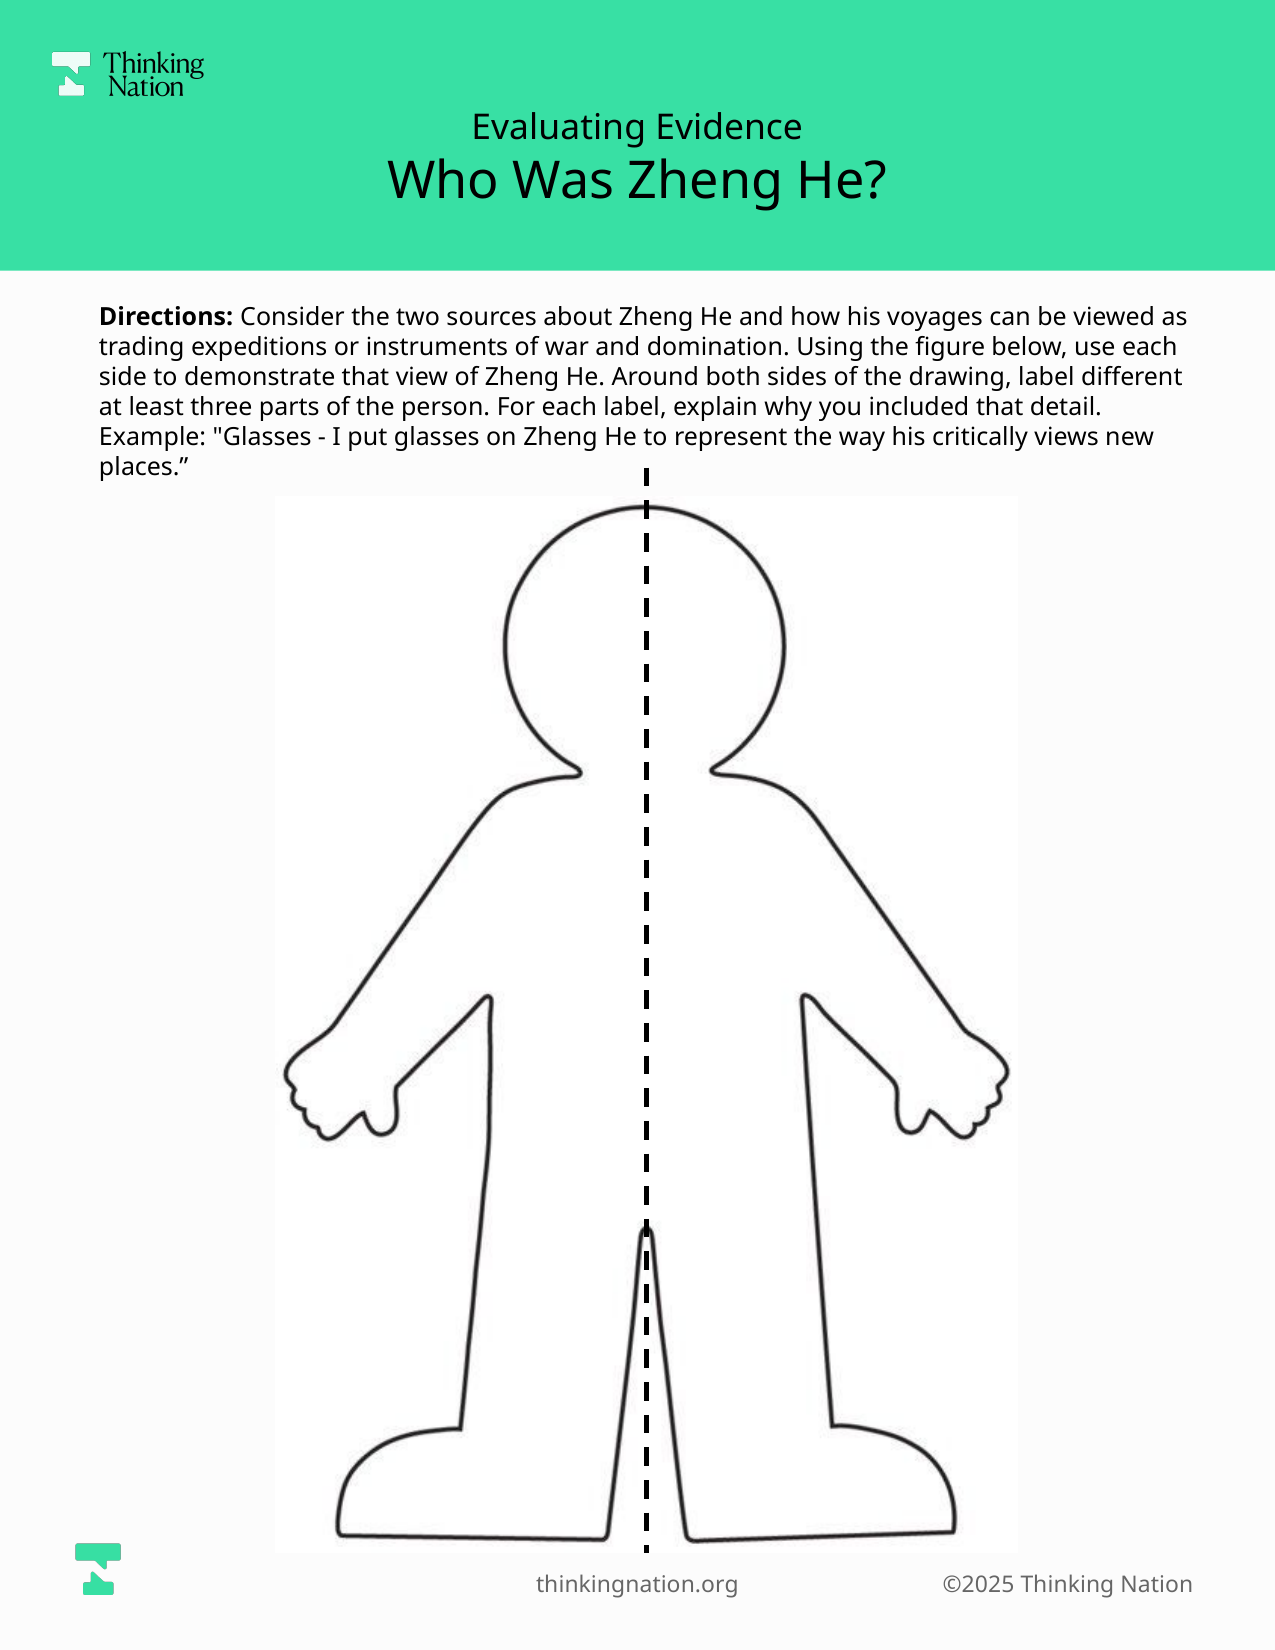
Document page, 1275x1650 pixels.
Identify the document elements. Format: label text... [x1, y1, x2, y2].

picture [648, 496, 1019, 1554]
picture [275, 496, 646, 1554]
text_box Evaluating Evidence Who Was Zheng He? [0, 0, 1275, 271]
picture [62, 1533, 134, 1605]
text_box thinkingnation.org [486, 1563, 789, 1605]
picture [35, 37, 210, 110]
text_box Directions: Consider the two sources about Zheng He and how his voyages can be viewed as trading expeditions or instruments of war and domination. Using the figure below, use each side to demonstrate that view of Zheng He. Around both sides of the drawing, label different at least three parts of the person. For each label, explain why you included that detail. Example: "Glasses - I put glasses on Zheng He to represent the way his critically views new places.” [83, 285, 1210, 496]
text_box ©2025 Thinking Nation [907, 1553, 1210, 1605]
